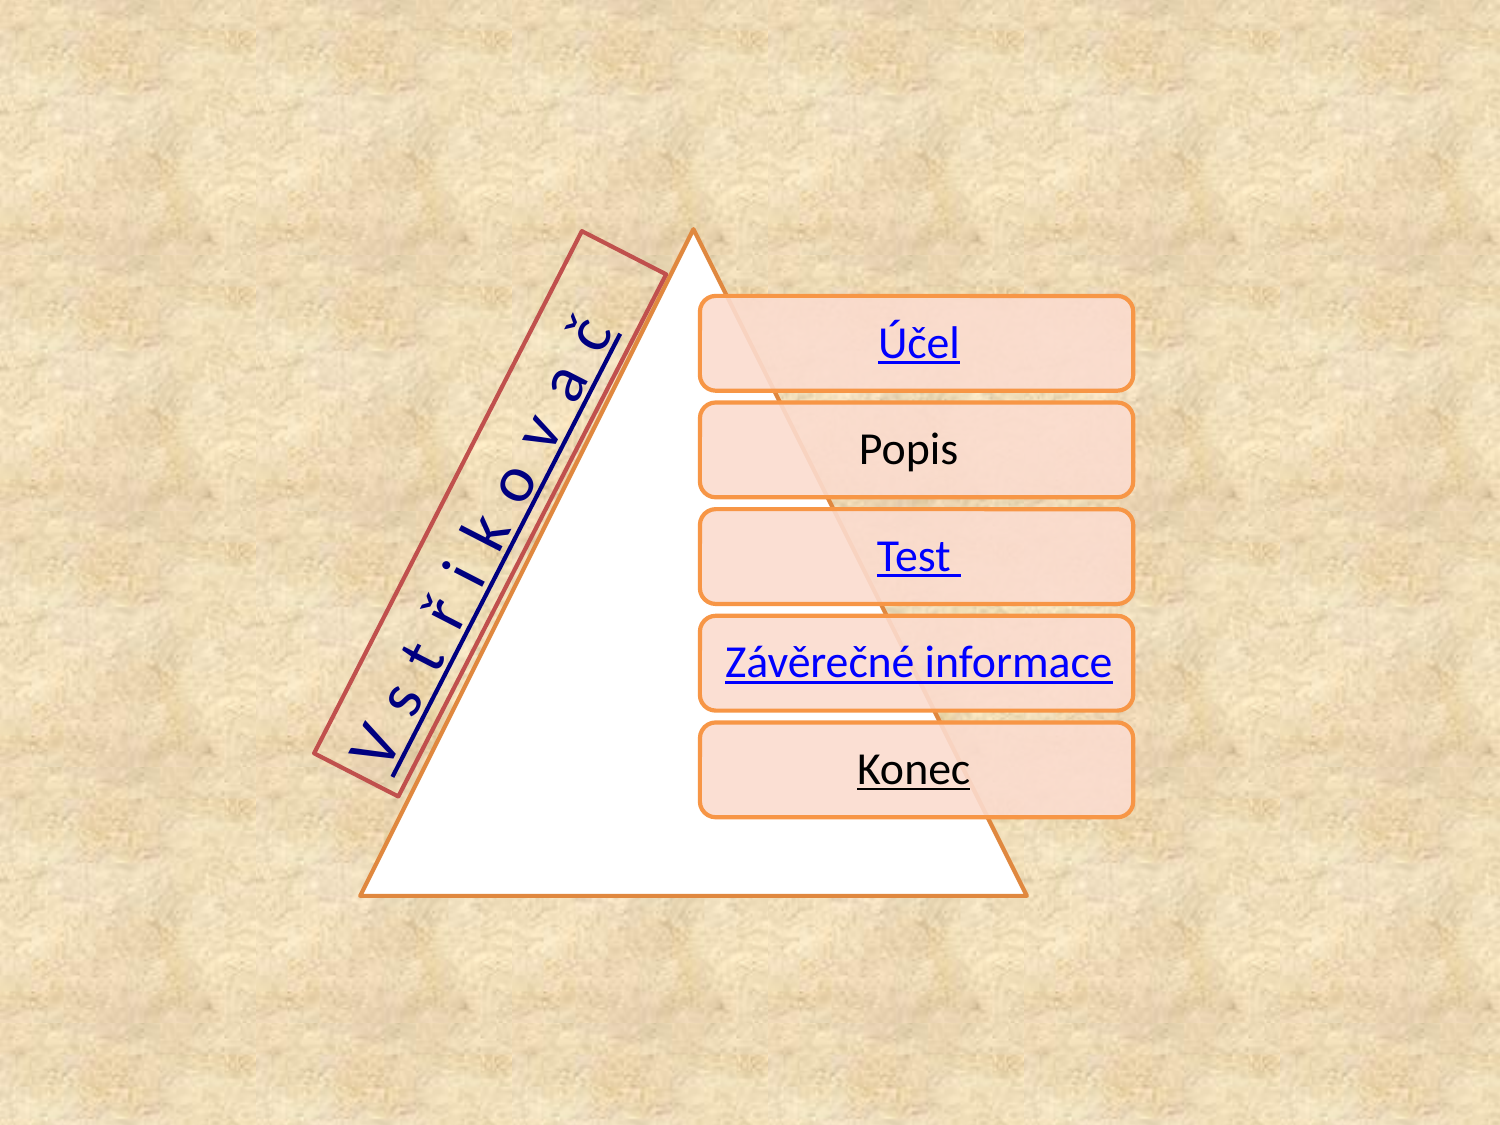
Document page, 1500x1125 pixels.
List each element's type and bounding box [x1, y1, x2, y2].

picture [0, 0, 1500, 1125]
text_box [249, 228, 1251, 897]
